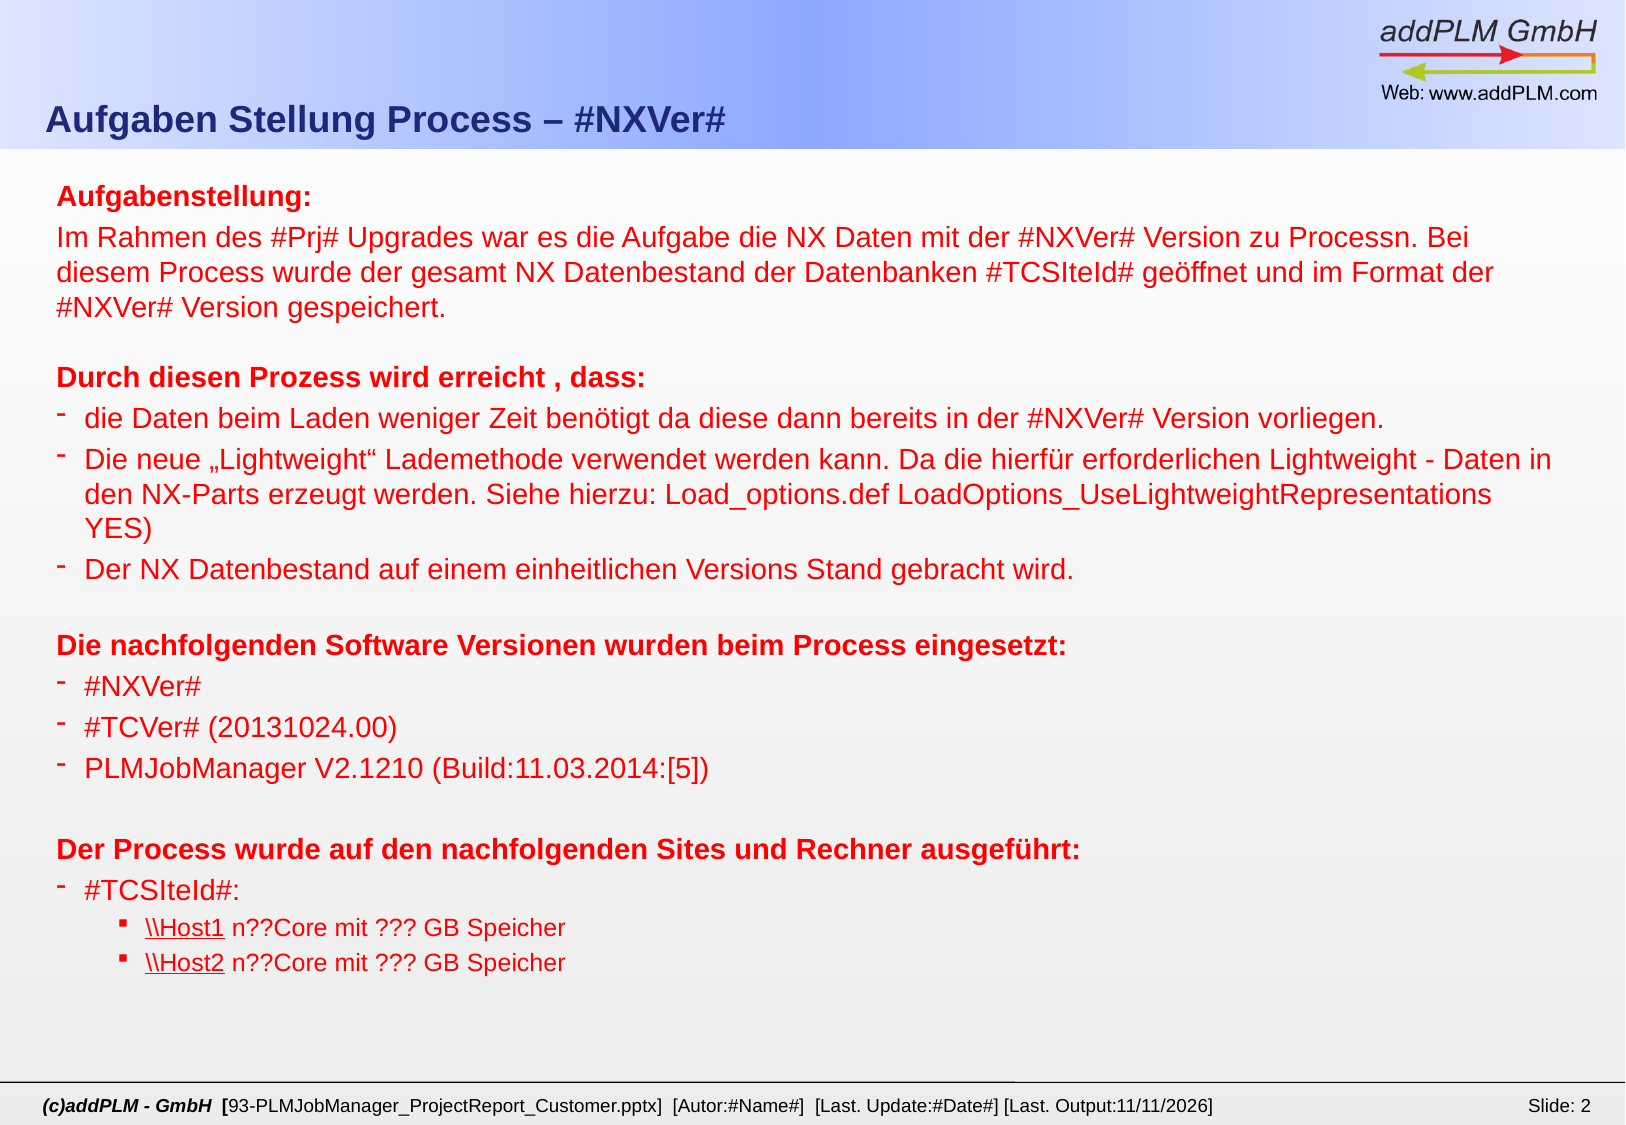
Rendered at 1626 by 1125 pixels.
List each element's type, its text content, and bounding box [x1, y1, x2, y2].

picture [1379, 19, 1597, 100]
title Aufgaben Stellung Process – #NXVer# [45, 67, 1586, 131]
list Aufgabenstellung: Im Rahmen des #Prj# Upgrades war es die Aufgabe die NX Daten mit der #NXVer# Version zu Processn. Bei diesem Process wurde der gesamt NX Datenbestand der Datenbanken #TCSIteId# geöffnet und im Format der #NXVer# Version gespeichert. Durch diesen Prozess wird erreicht , dass: die Daten beim Laden weniger Zeit benötigt da diese dann bereits in der #NXVer# Version vorliegen. Die neue „Lightweight“ Lademethode verwendet werden kann. Da die hierfür erforderlichen Lightweight - Daten in den NX-Parts erzeugt werden. Siehe hierzu: Load_options.def LoadOptions_UseLightweightRepresentations YES) Der NX Datenbestand auf einem einheitlichen Versions Stand gebracht wird. Die nachfolgenden Software Versionen wurden beim Process eingesetzt: #NXVer# #TCVer# (20131024.00) PLMJobManager V2.1210 (Build:11.03.2014:[5]) Der Process wurde auf den nachfolgenden Sites und Rechner ausgeführt: #TCSIteId#: \\Host1 n??Core mit ??? GB Speicher \\Host2 n??Core mit ??? GB Speicher [41, 170, 1585, 972]
